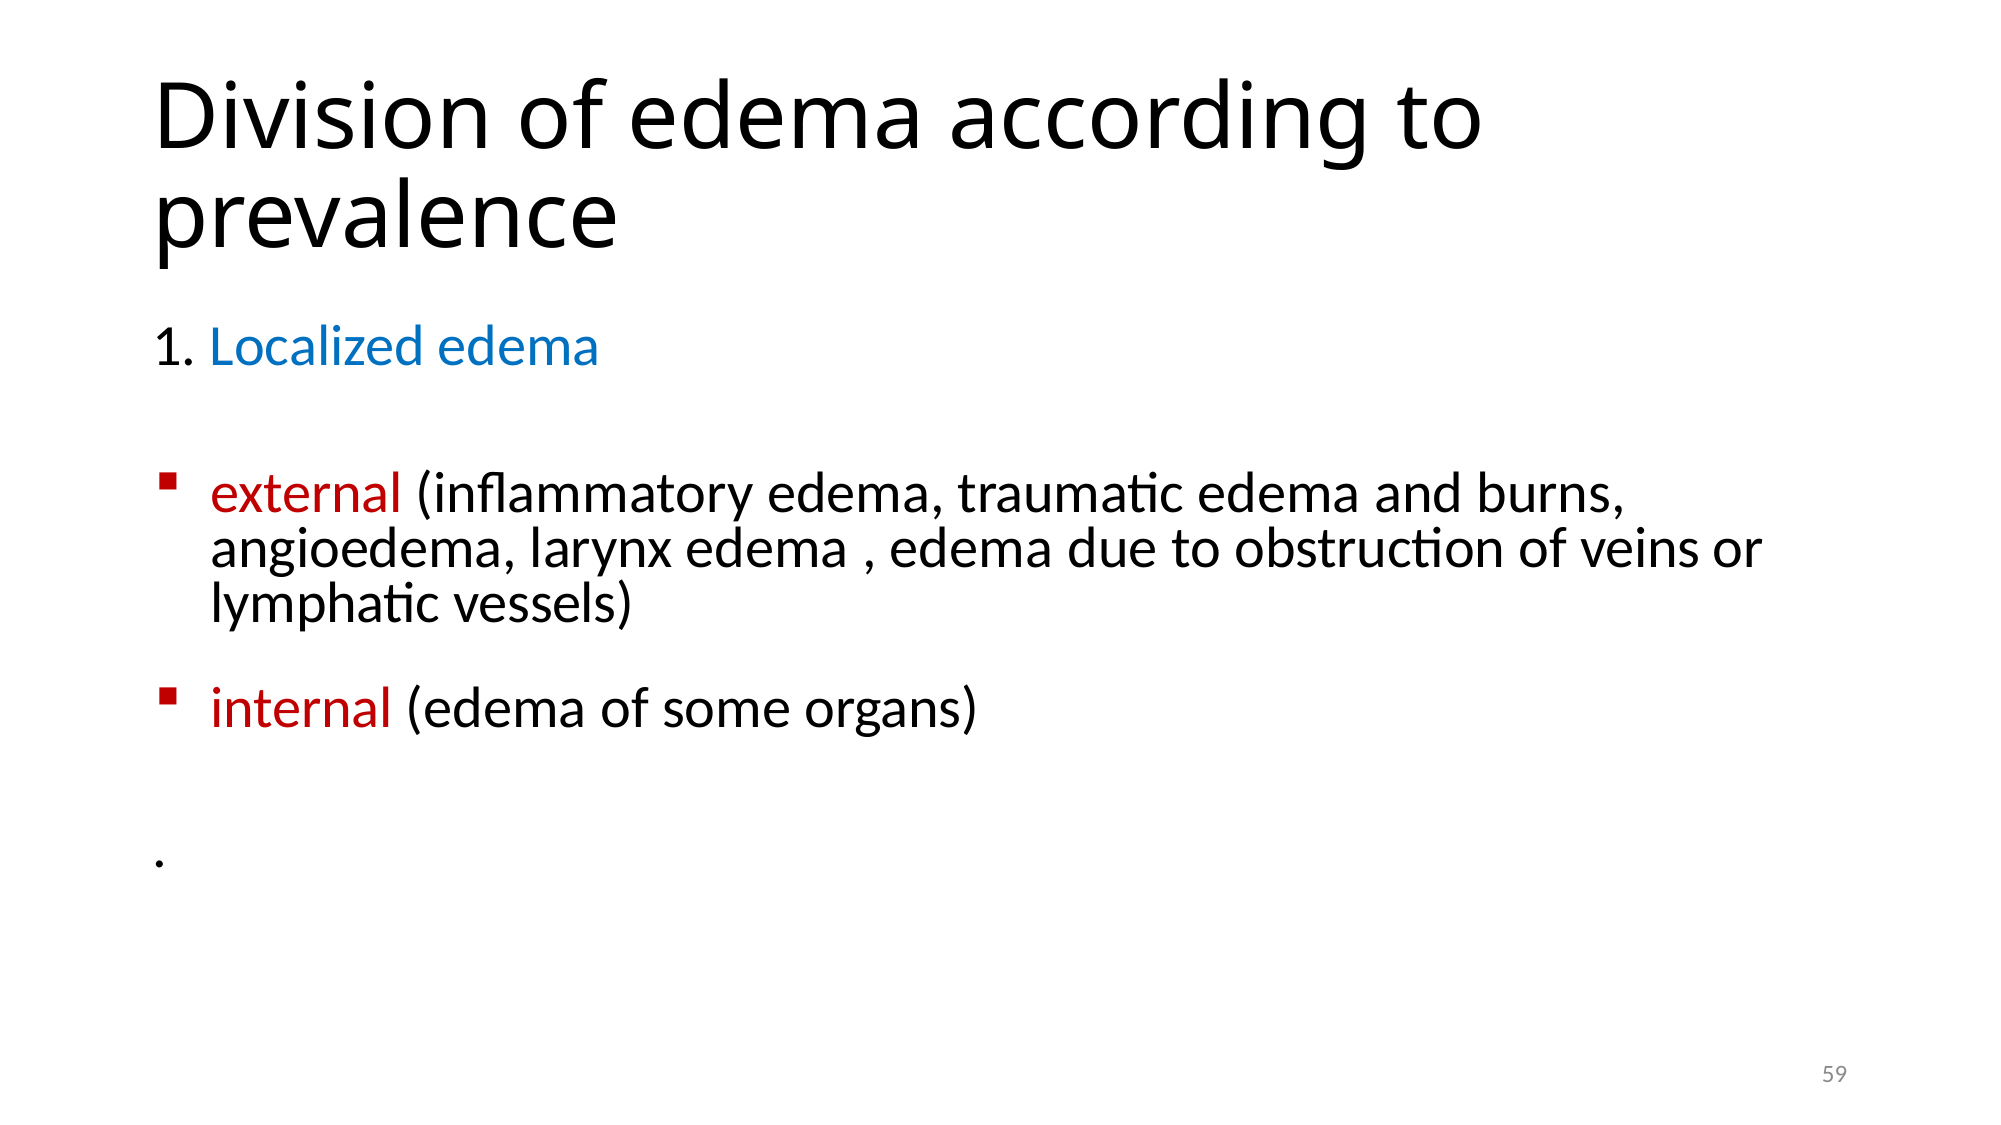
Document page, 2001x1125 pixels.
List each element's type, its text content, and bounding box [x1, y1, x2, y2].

title Division of edema according to prevalence [137, 59, 1863, 278]
list 1. Localized edema external (inflammatory edema, traumatic edema and burns, angioedema, larynx edema , edema due to obstruction of veins or lymphatic vessels) internal (edema of some organs) . [137, 299, 1863, 1014]
slide_number 59 [1412, 1042, 1863, 1103]
